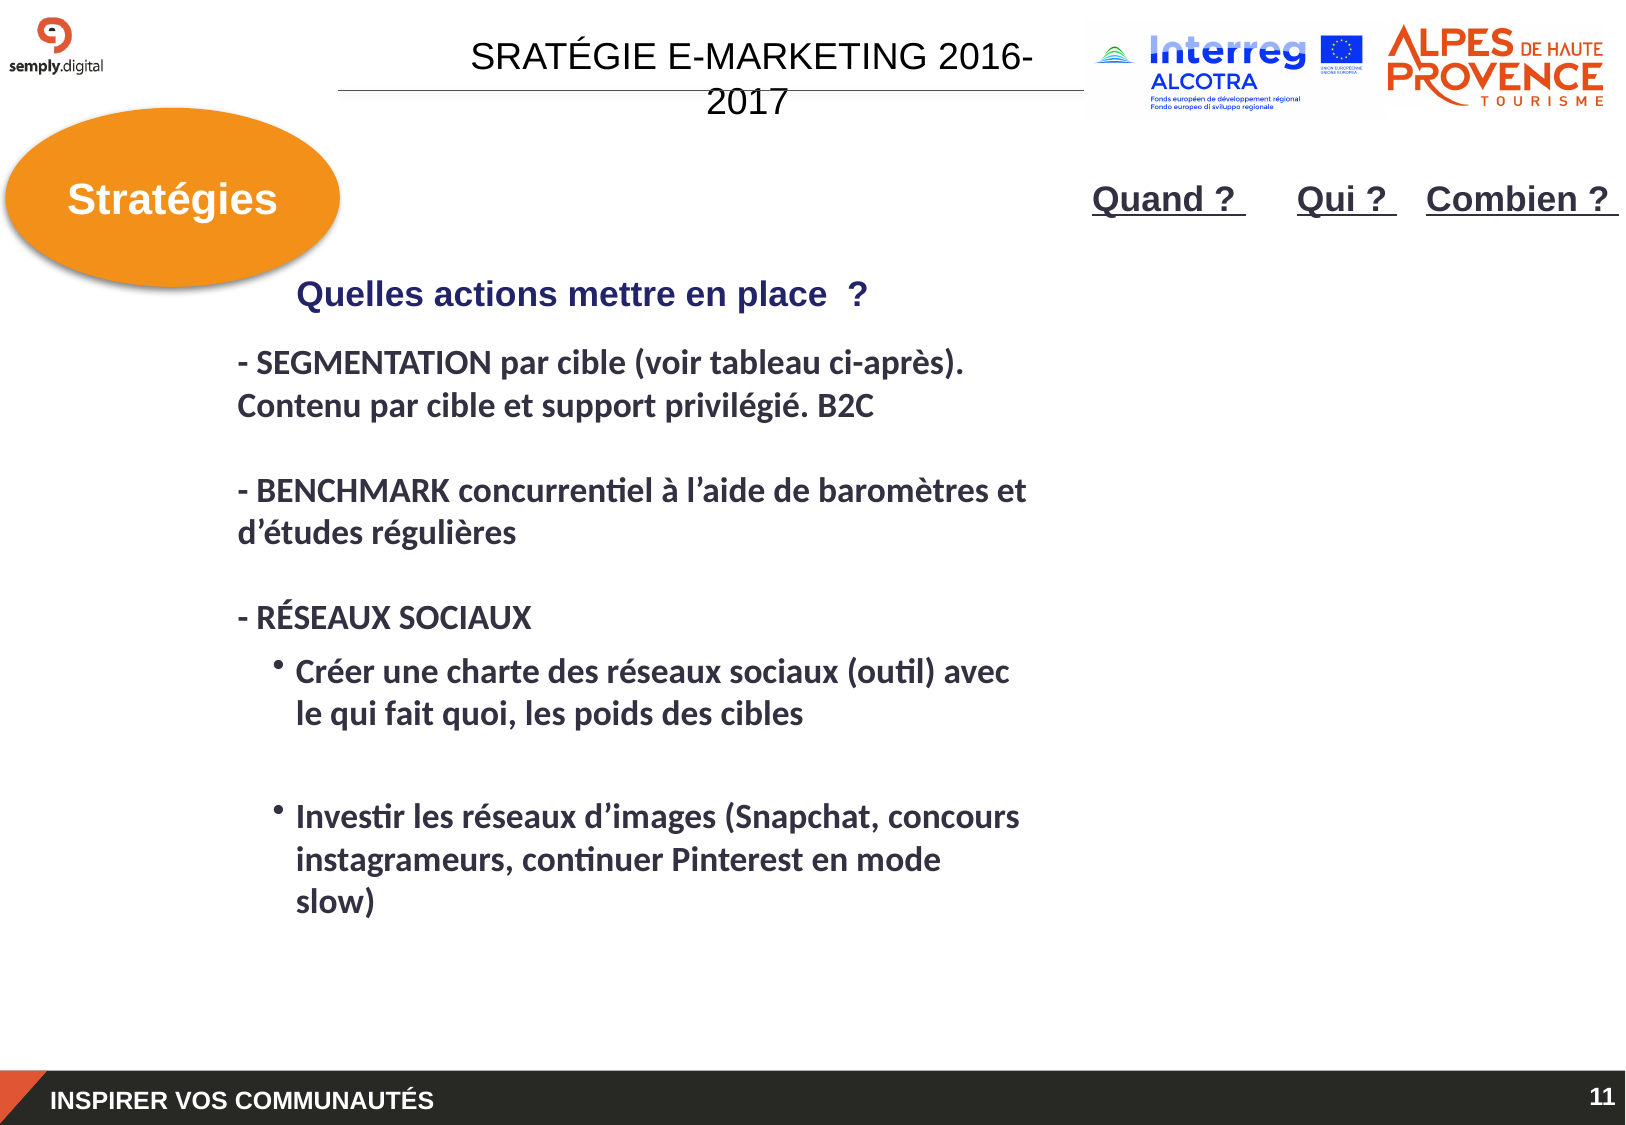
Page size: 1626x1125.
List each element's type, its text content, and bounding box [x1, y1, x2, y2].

picture [1083, 18, 1386, 121]
slide_number 11 [1582, 1074, 1623, 1116]
text_box Quand ? [1084, 168, 1289, 227]
text_box Stratégies [5, 107, 340, 287]
text_box - SEGMENTATION par cible (voir tableau ci-après). Contenu par cible et support privilégié. B2C - BENCHMARK concurrentiel à l’aide de baromètres et d’études régulières - RÉSEAUX SOCIAUX [230, 331, 1068, 687]
text_box Quelles actions mettre en place ? [288, 263, 877, 322]
picture [5, 10, 108, 81]
picture [1388, 24, 1603, 108]
text_box Qui ? [1289, 168, 1418, 227]
text_box Créer une charte des réseaux sociaux (outil) avec le qui fait quoi, les poids des cibles Investir les réseaux d’images (Snapchat, concours instagrameurs, continuer Pinterest en mode slow) [265, 537, 1033, 929]
text_box Combien ? [1418, 168, 1625, 227]
